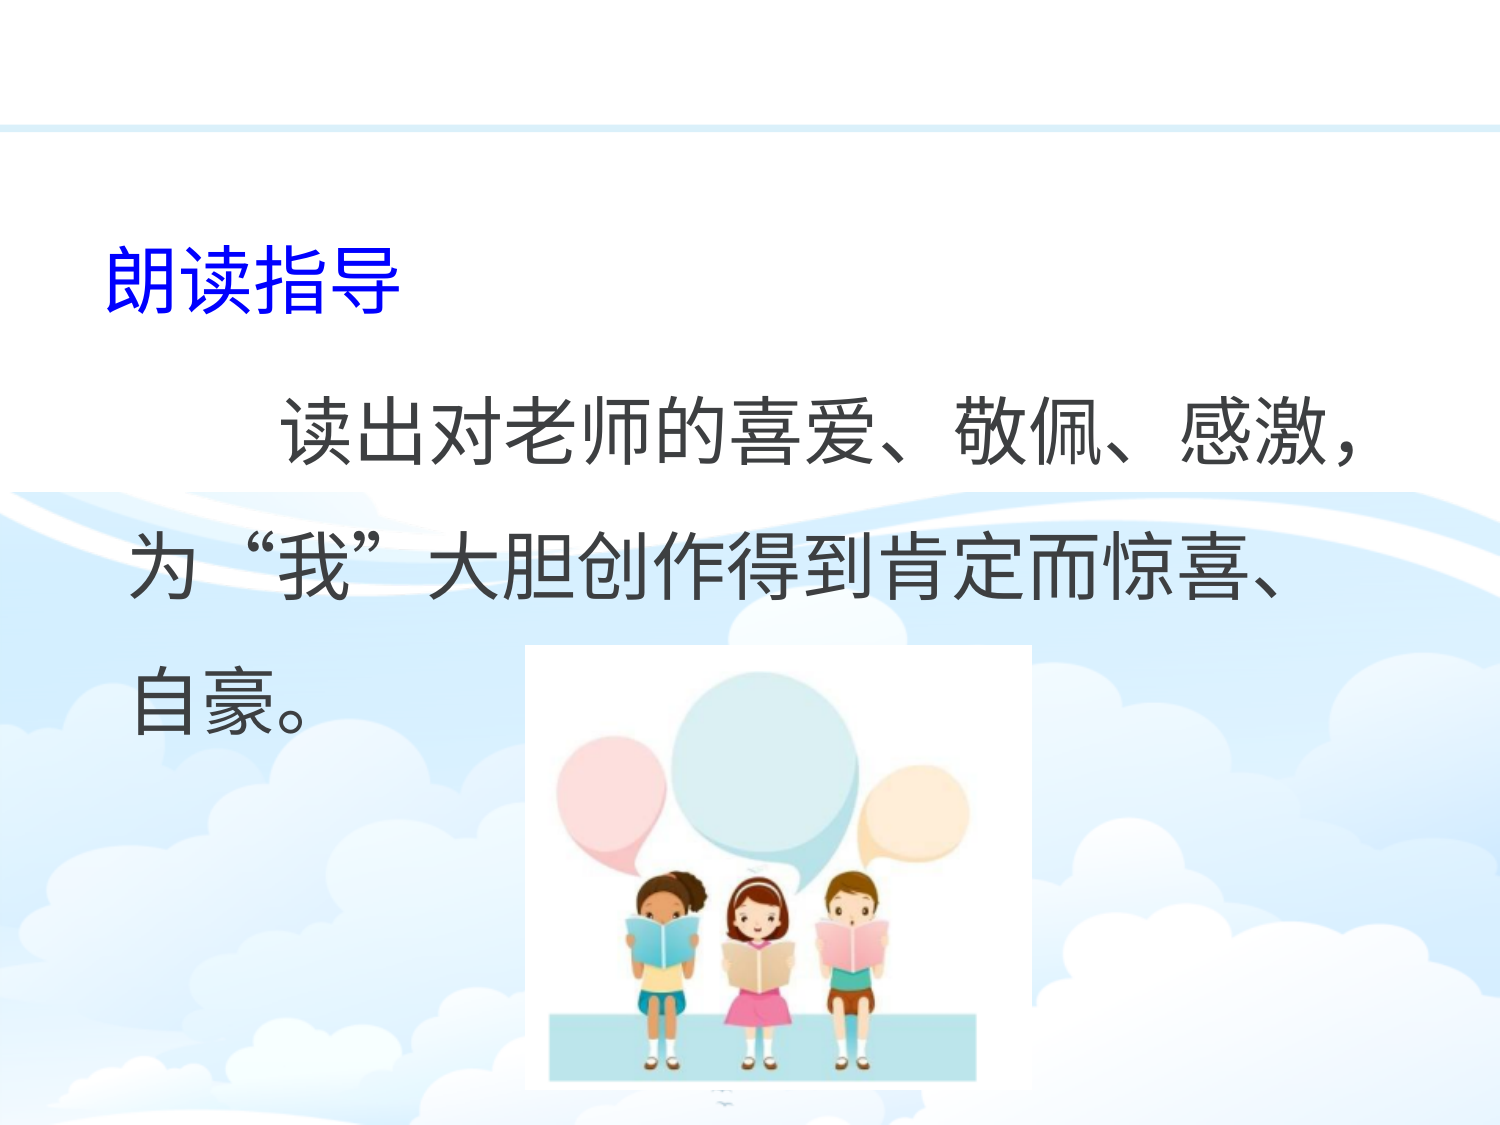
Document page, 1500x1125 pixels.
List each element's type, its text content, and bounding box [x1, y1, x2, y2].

picture [525, 644, 1032, 1090]
text_box 读出对老师的喜爱、敬佩、感激，为“我”大胆创作得到肯定而惊喜、自豪。 [112, 331, 1400, 752]
text_box 朗读指导 [88, 225, 1294, 331]
